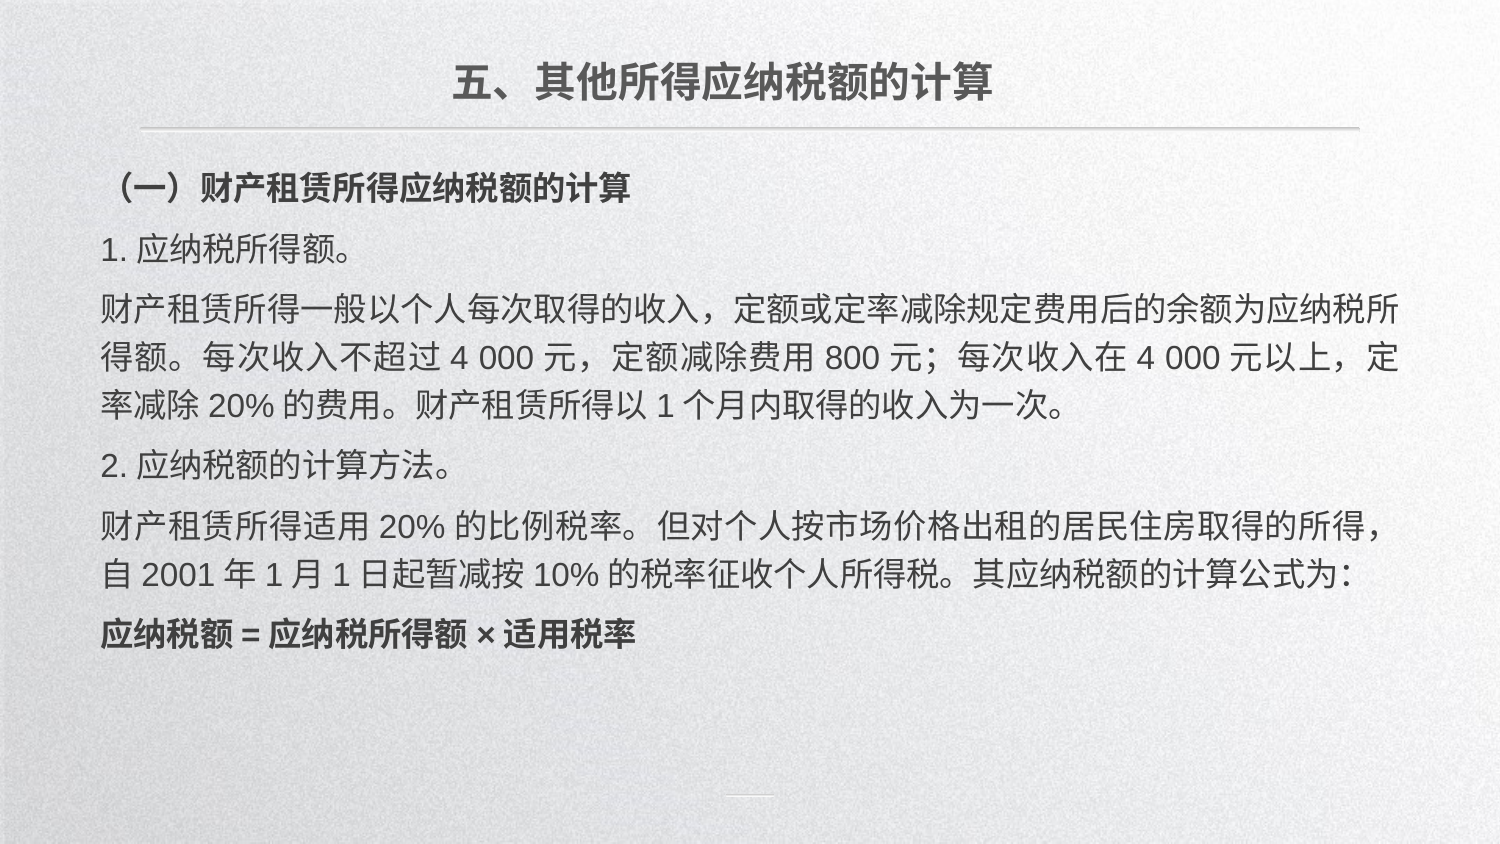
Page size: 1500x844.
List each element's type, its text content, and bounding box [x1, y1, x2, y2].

picture [0, 0, 1500, 844]
text_box （一）财产租赁所得应纳税额的计算 1.应纳税所得额。 财产租赁所得一般以个人每次取得的收入，定额或定率减除规定费用后的余额为应纳税所得额。每次收入不超过4 000元，定额减除费用800元；每次收入在4 000元以上，定率减除20%的费用。财产租赁所得以1个月内取得的收入为一次。 2.应纳税额的计算方法。 财产租赁所得适用20%的比例税率。但对个人按市场价格出租的居民住房取得的所得，自2001年1月1日起暂减按10%的税率征收个人所得税。其应纳税额的计算公式为： 应纳税额=应纳税所得额×适用税率 [100, 159, 1400, 774]
text_box 五、其他所得应纳税额的计算 [0, 50, 1446, 112]
